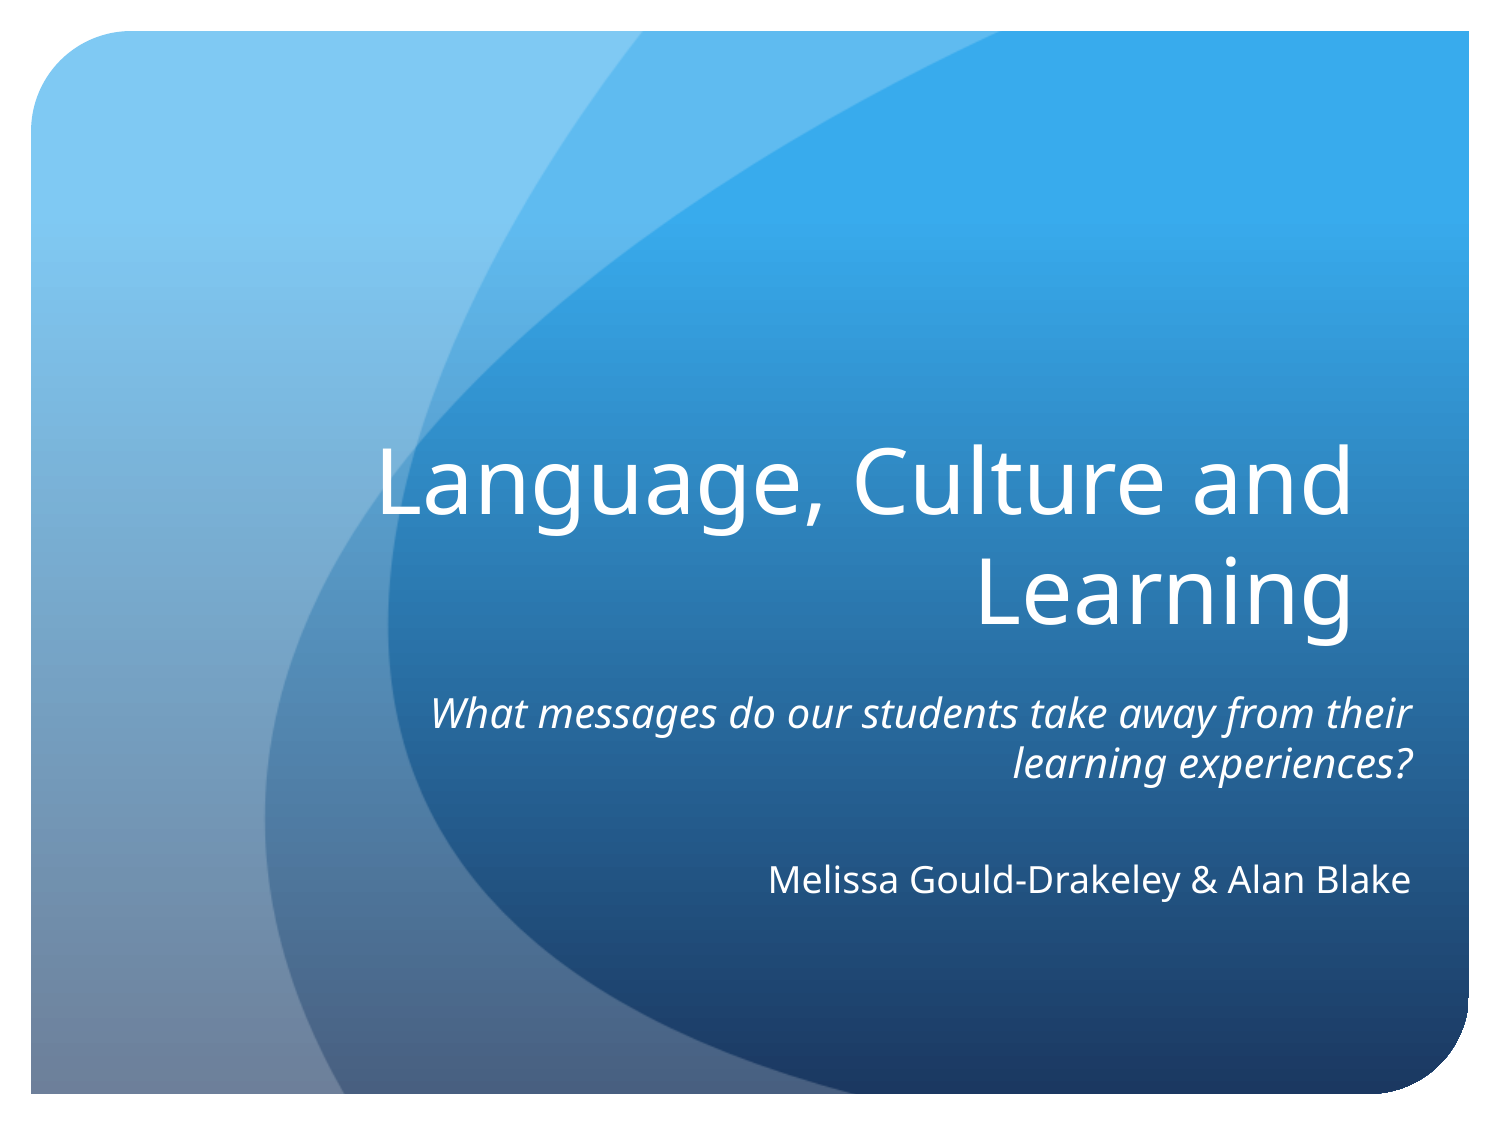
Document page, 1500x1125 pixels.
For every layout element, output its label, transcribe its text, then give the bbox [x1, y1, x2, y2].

subtitle What messages do our students take away from their learning experiences? Melissa Gould-Drakeley & Alan Blake [325, 678, 1428, 967]
picture [25, 30, 1474, 1095]
title Language, Culture and Learning [262, 408, 1372, 650]
